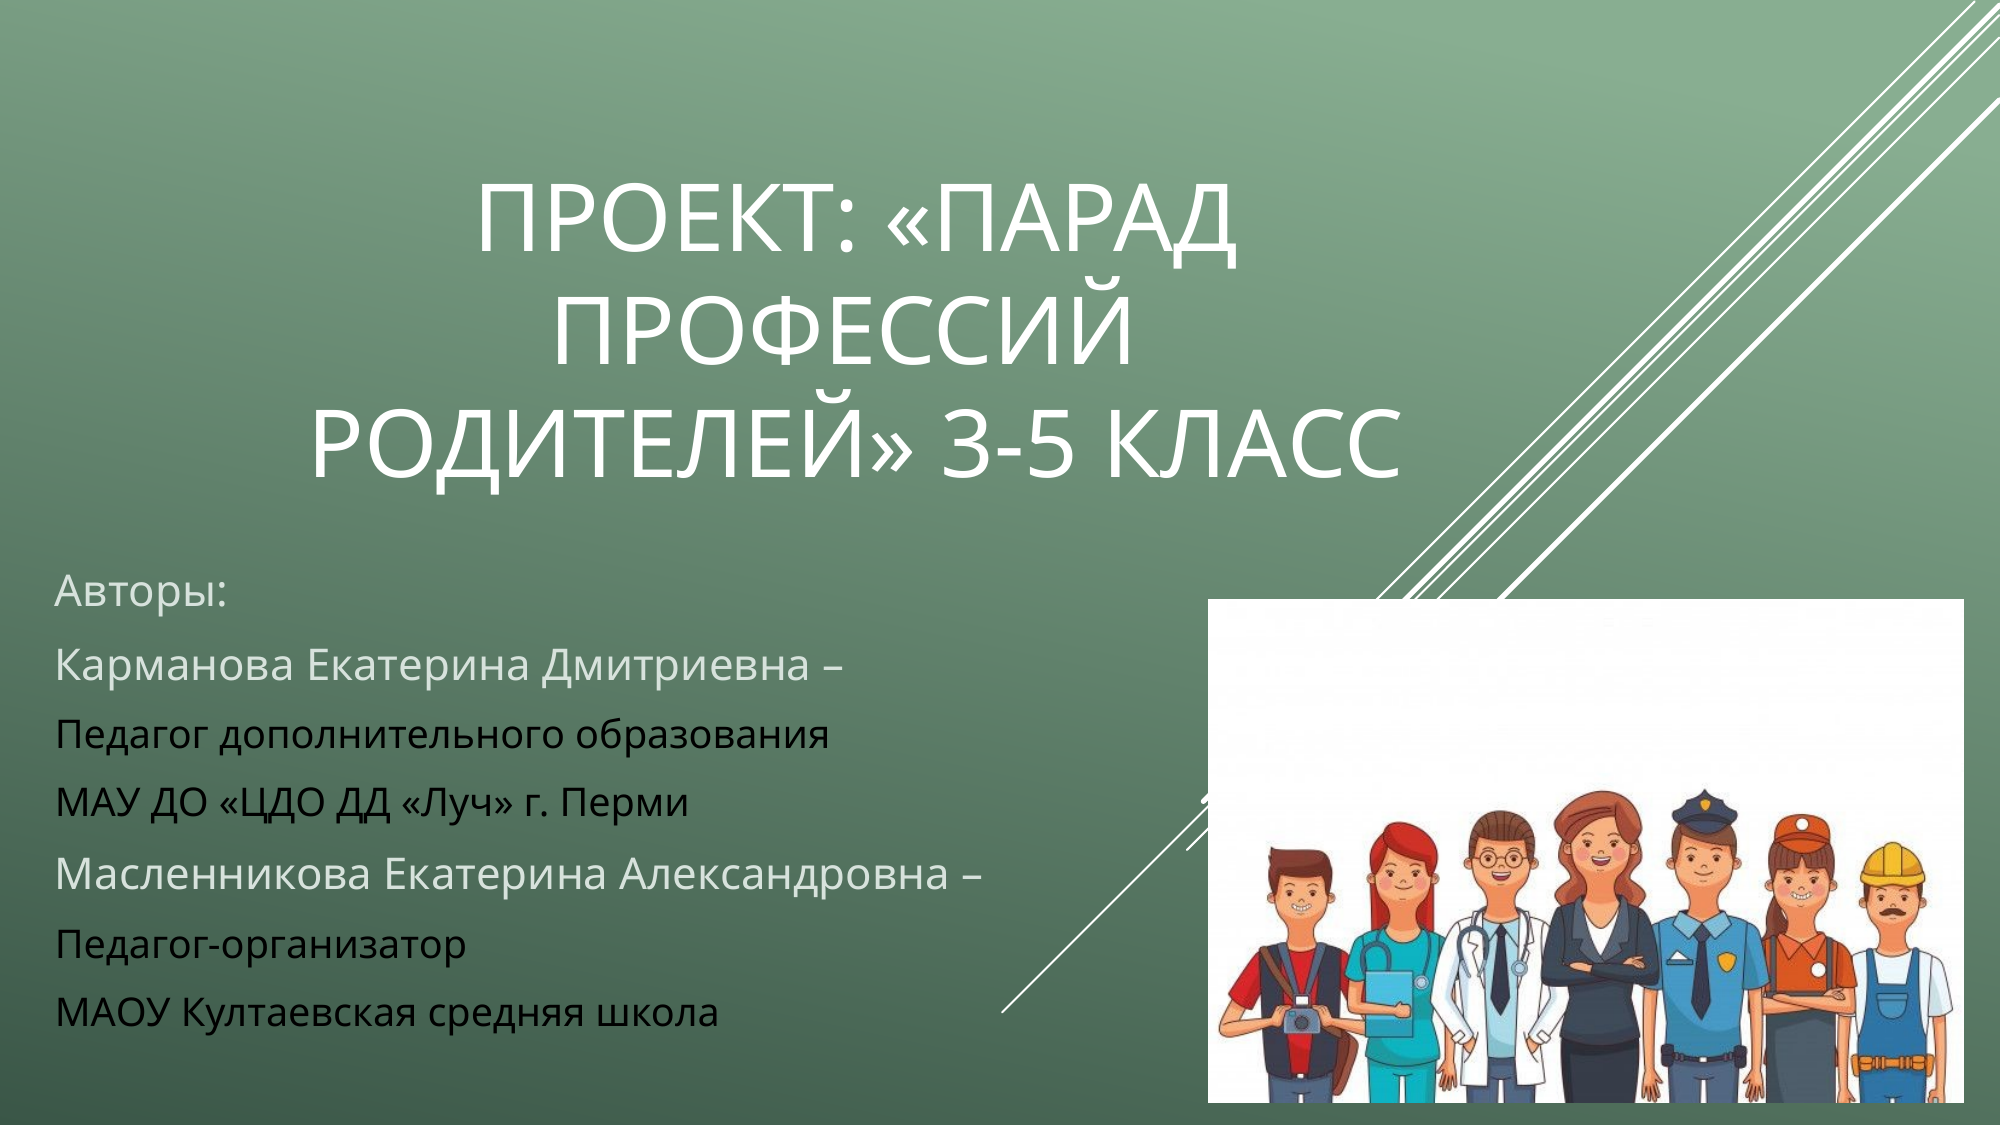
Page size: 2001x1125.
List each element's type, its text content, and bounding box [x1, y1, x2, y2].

picture [1208, 599, 1964, 1104]
subtitle Авторы: Карманова Екатерина Дмитриевна – Педагог дополнительного образования МАУ ДО «ЦДО ДД «Луч» г. Перми Масленникова Екатерина Александровна – Педагог-организатор МАОУ Култаевская средняя школа [39, 555, 1090, 1103]
title Проект: «Парад Профессий родителей» 3-5 класс [292, 60, 1420, 504]
